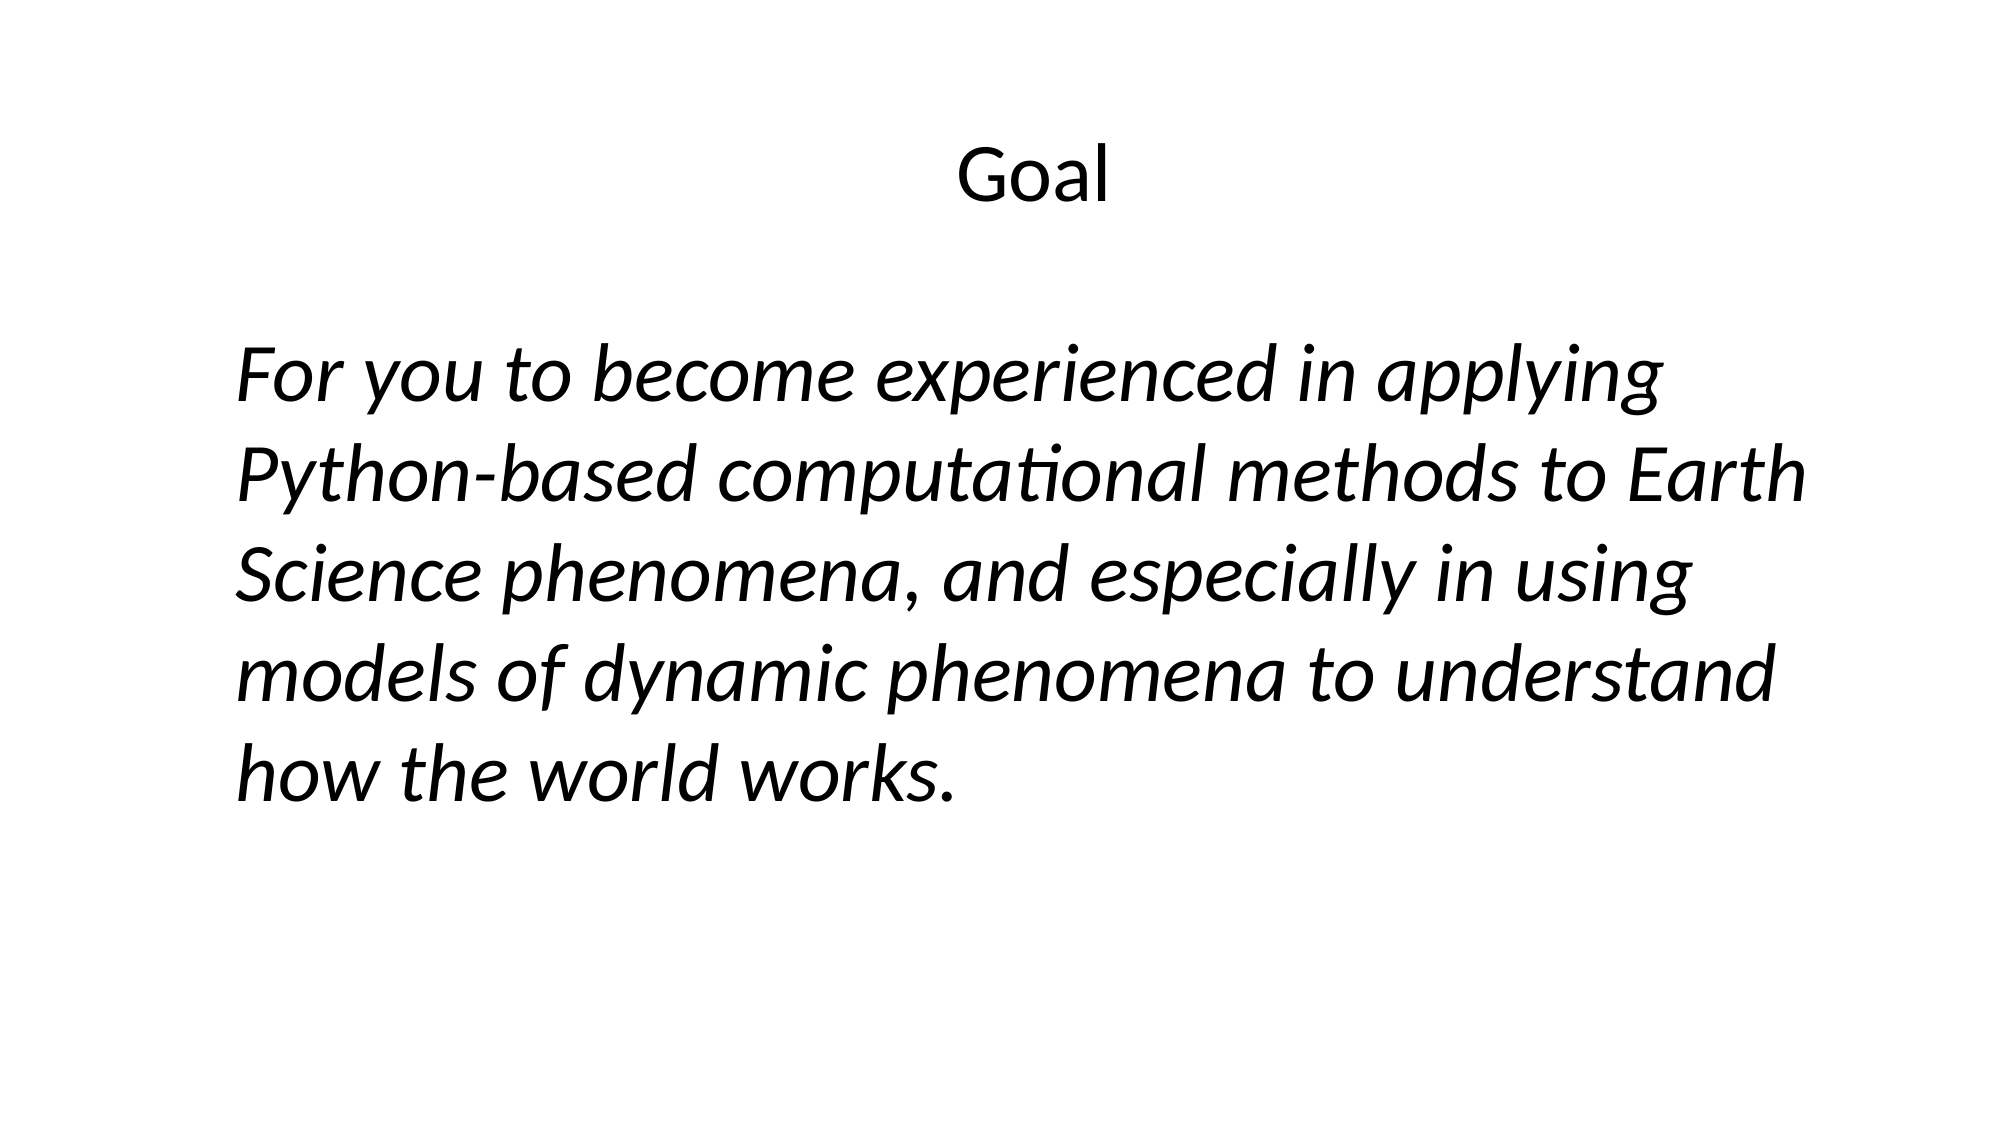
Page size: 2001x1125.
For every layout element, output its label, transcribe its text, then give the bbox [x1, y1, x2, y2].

text_box Goal For you to become experienced in applying Python-based computational methods to Earth Science phenomena, and especially in using models of dynamic phenomena to understand how the world works. [220, 110, 1867, 826]
